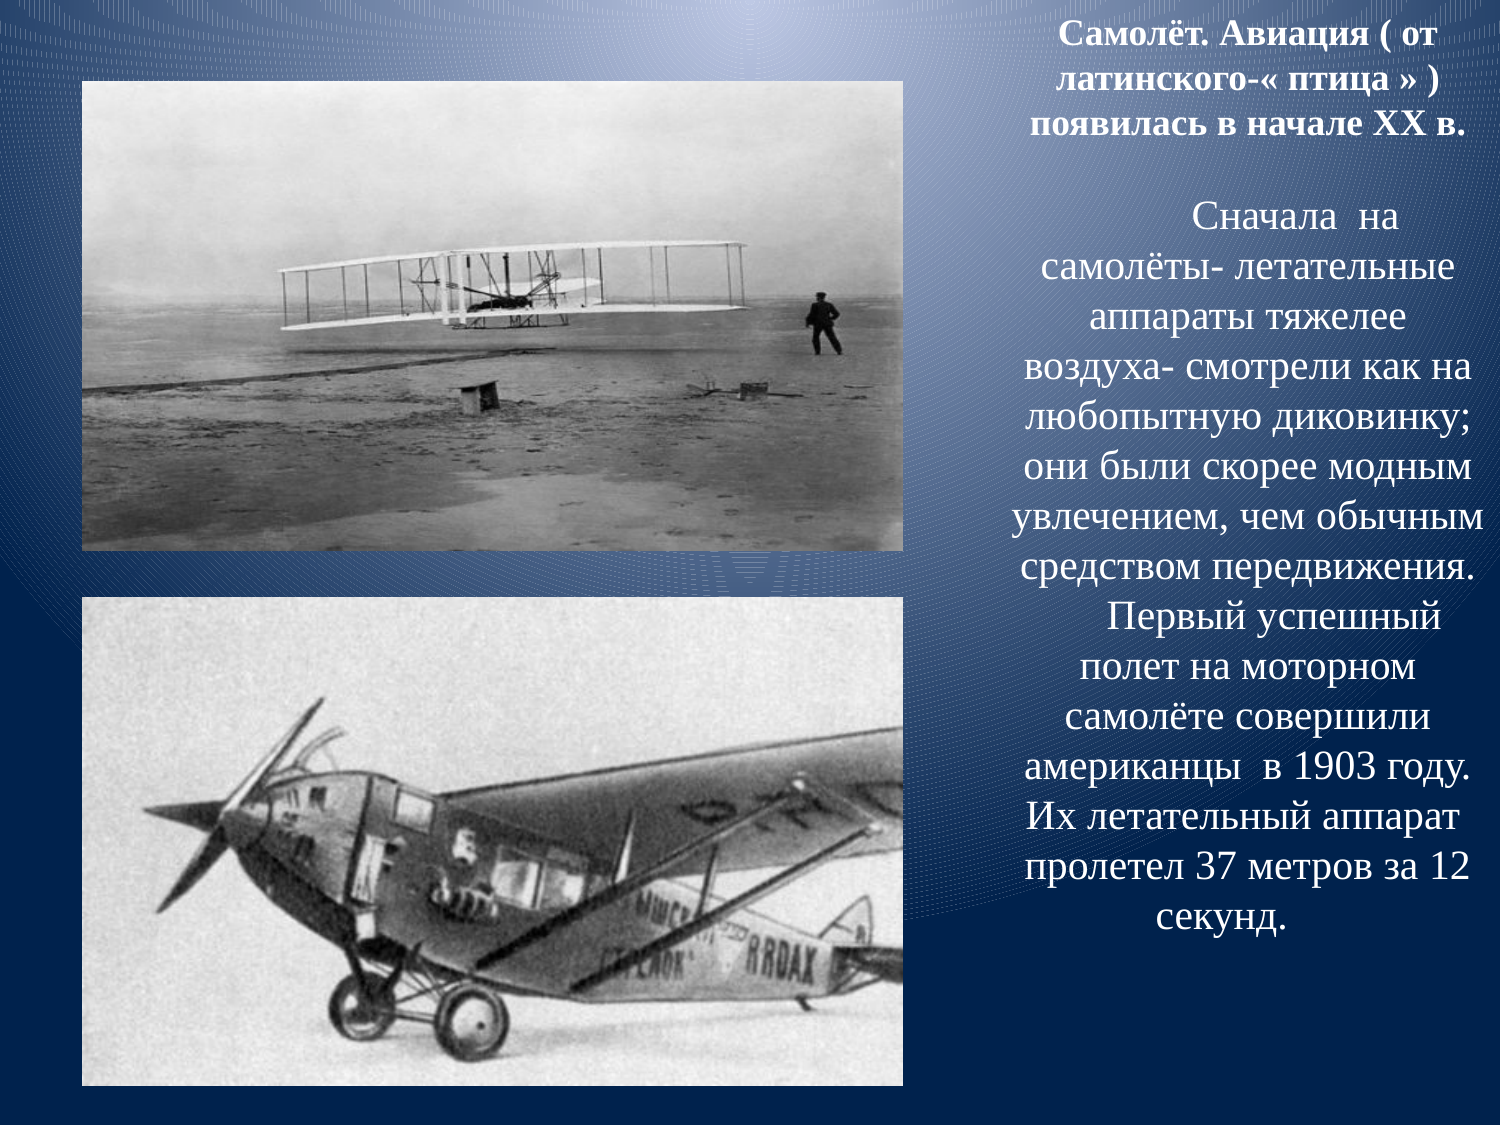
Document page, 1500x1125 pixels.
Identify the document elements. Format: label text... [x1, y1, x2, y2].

title Самолёт. Авиация ( от латинского-« птица » ) появилась в начале ХХ в. Сначала на самолёты- летательные аппараты тяжелее воздуха- смотрели как на любопытную диковинку; они были скорее модным увлечением, чем обычным средством передвижения. Первый успешный полет на моторном самолёте совершили американцы в 1903 году. Их летательный аппарат пролетел 37 метров за 12 секунд. [996, 0, 1500, 1067]
picture [81, 81, 903, 551]
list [81, 597, 903, 1086]
